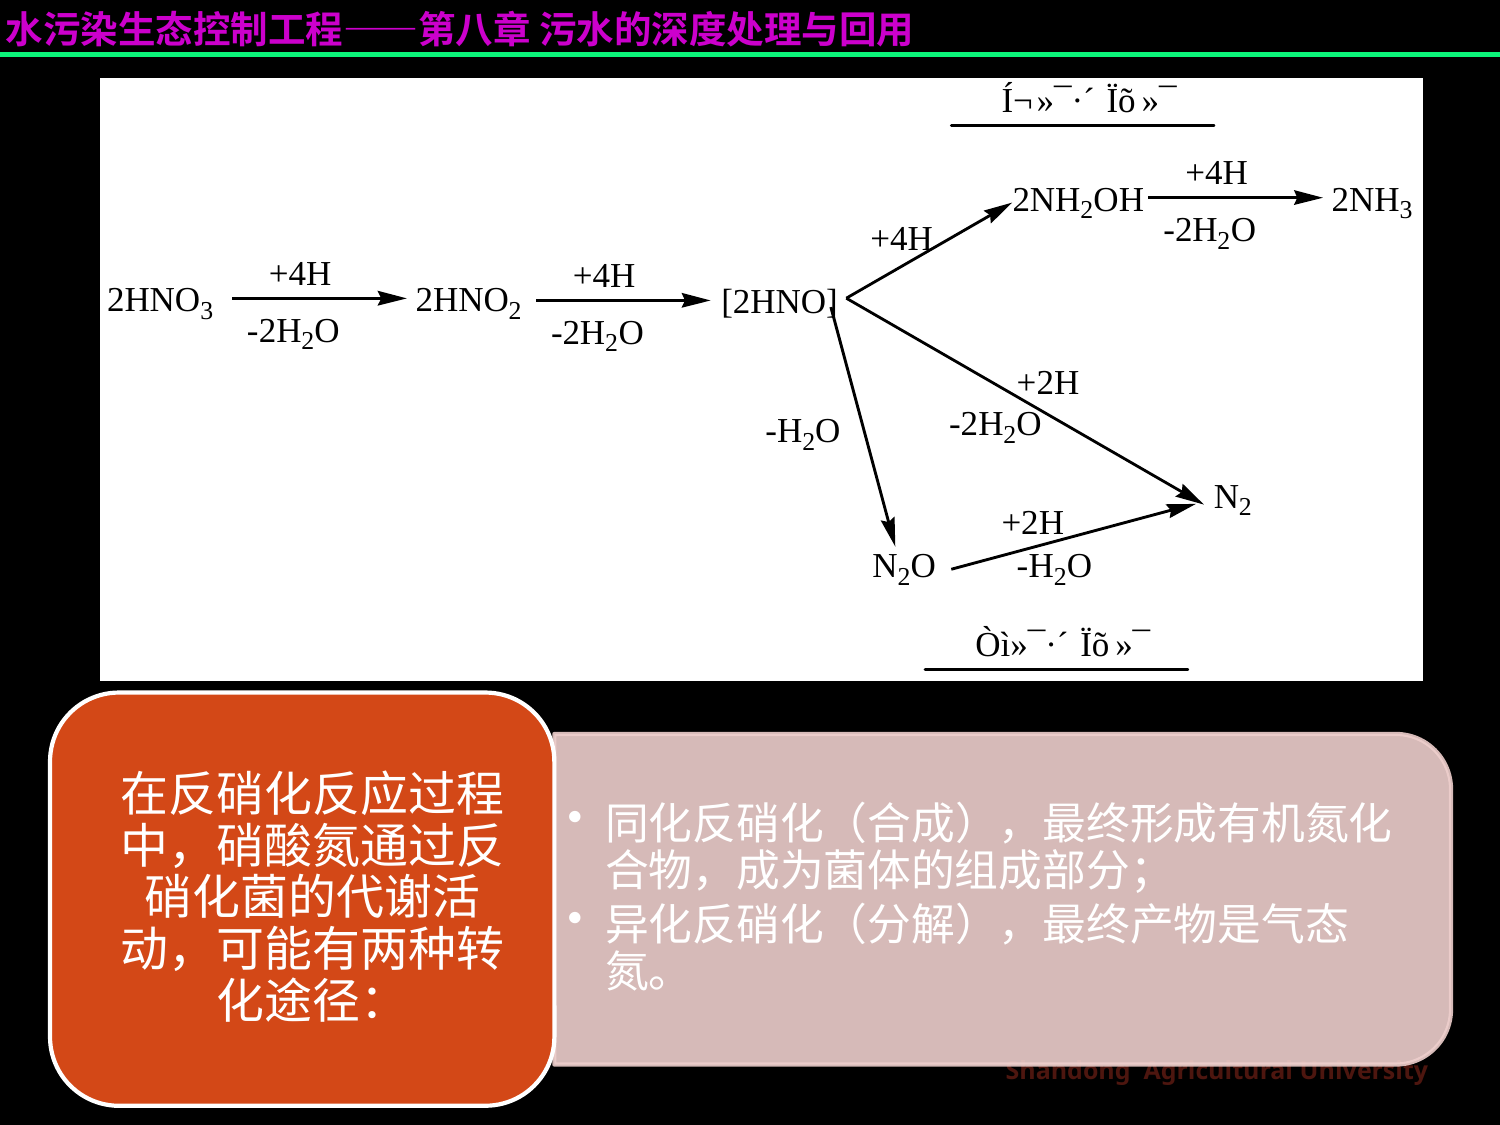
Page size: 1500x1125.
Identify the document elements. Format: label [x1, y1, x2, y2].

list [49, 692, 1452, 1107]
text_box [99, 77, 1424, 681]
